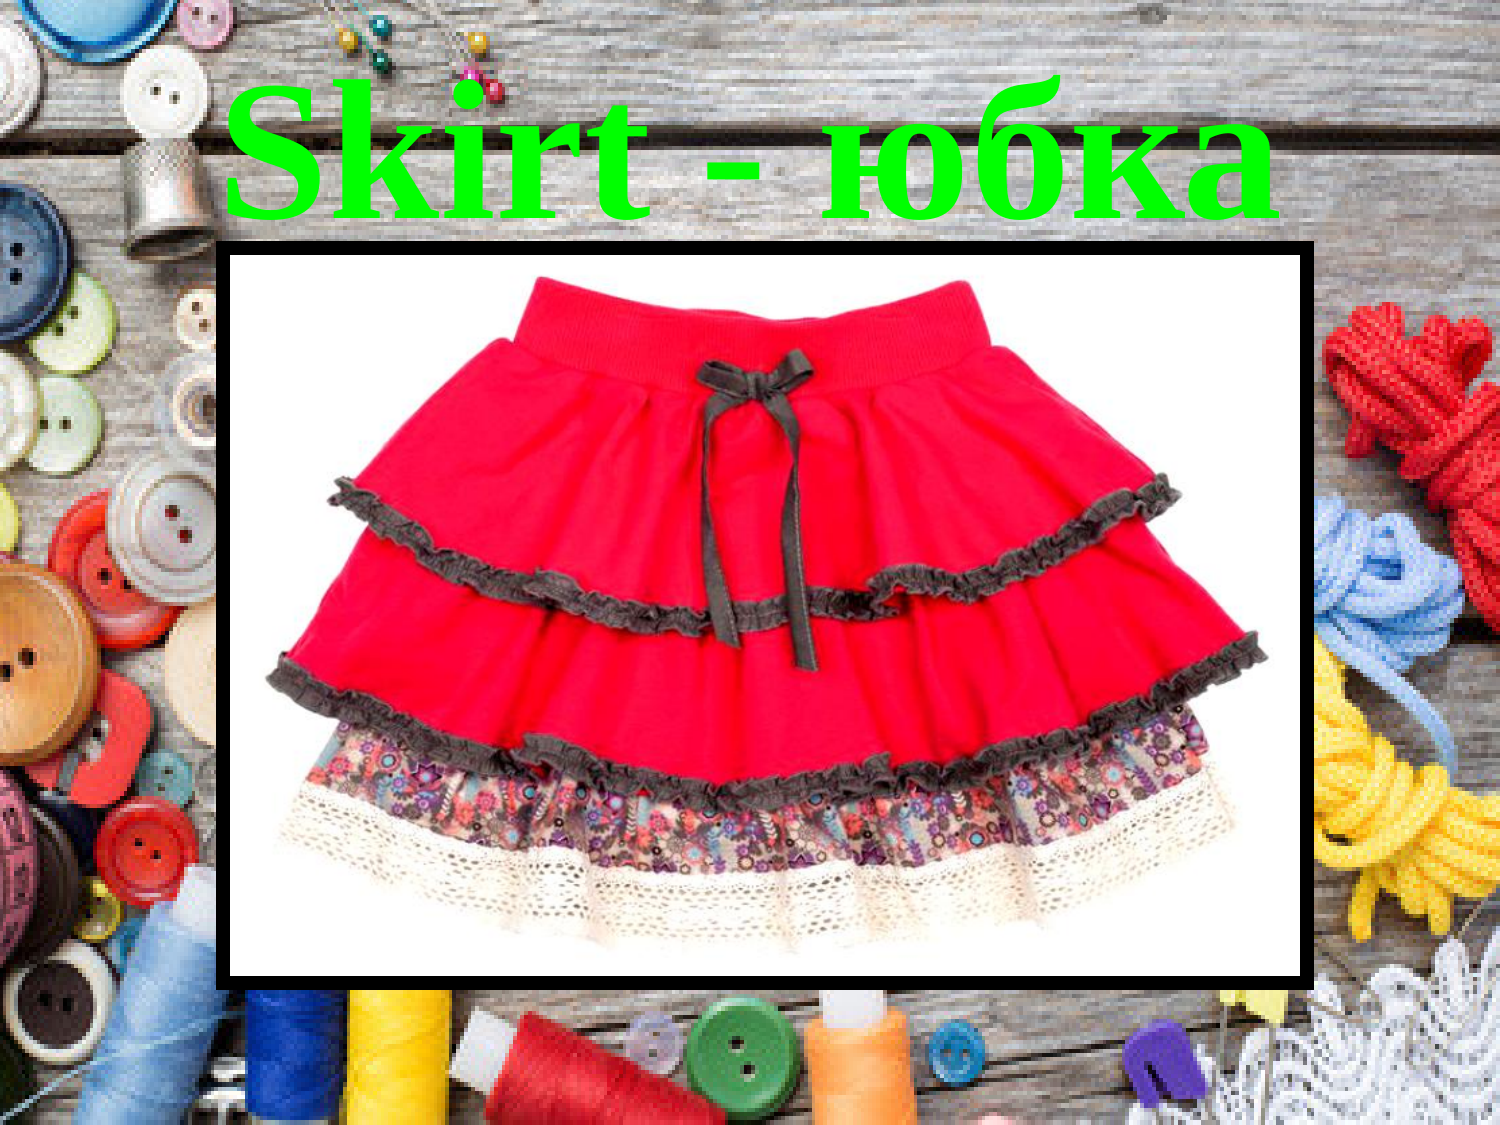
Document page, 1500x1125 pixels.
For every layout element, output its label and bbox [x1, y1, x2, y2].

list [0, 0, 1500, 1125]
picture [229, 255, 1301, 977]
